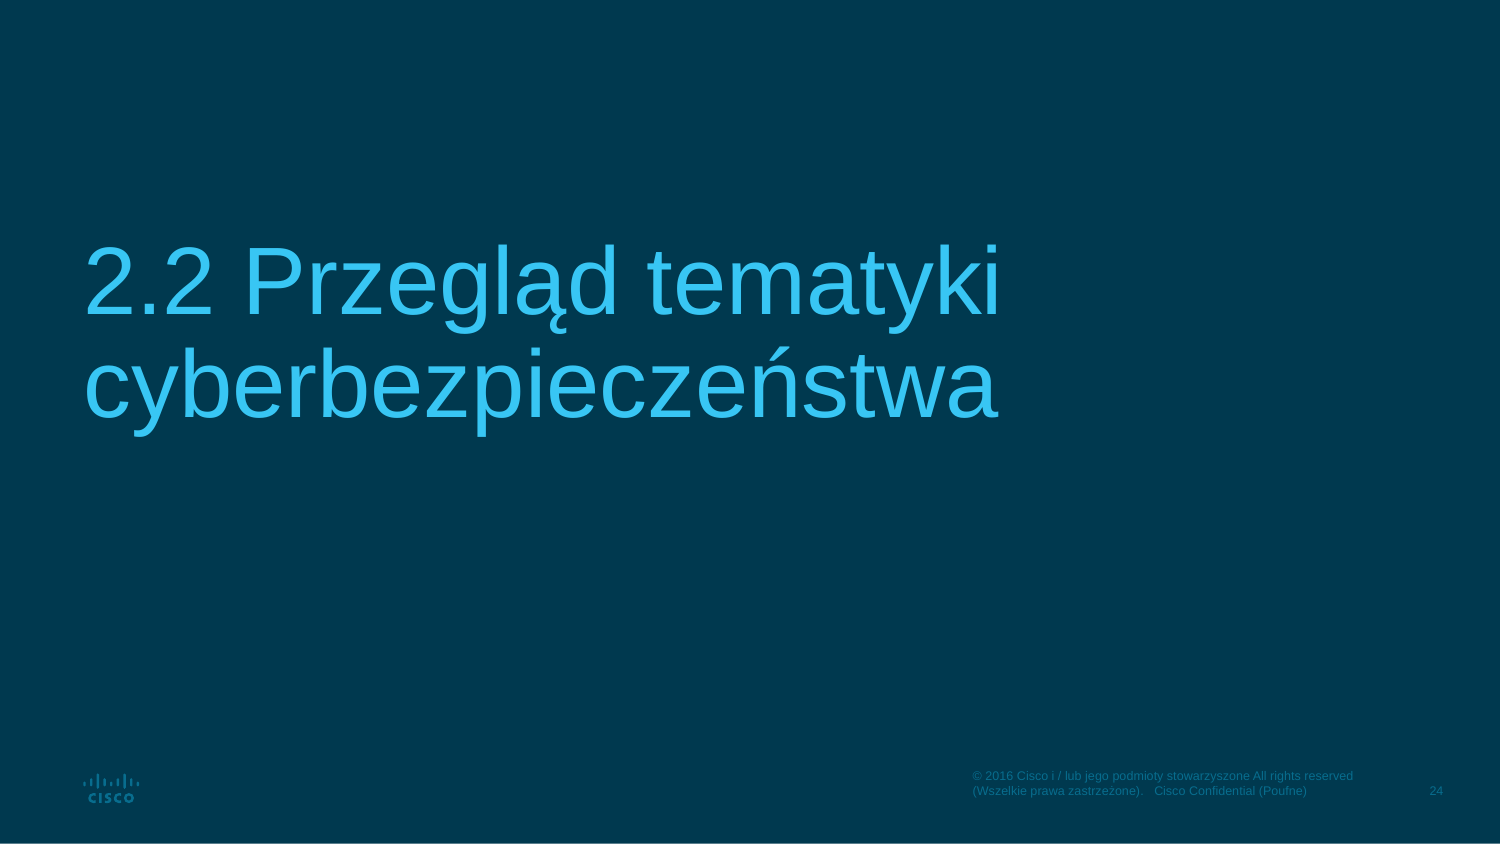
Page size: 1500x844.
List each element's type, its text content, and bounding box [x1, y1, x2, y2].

title 2.2 Przegląd tematyki cyberbezpieczeństwa [68, 150, 1315, 446]
